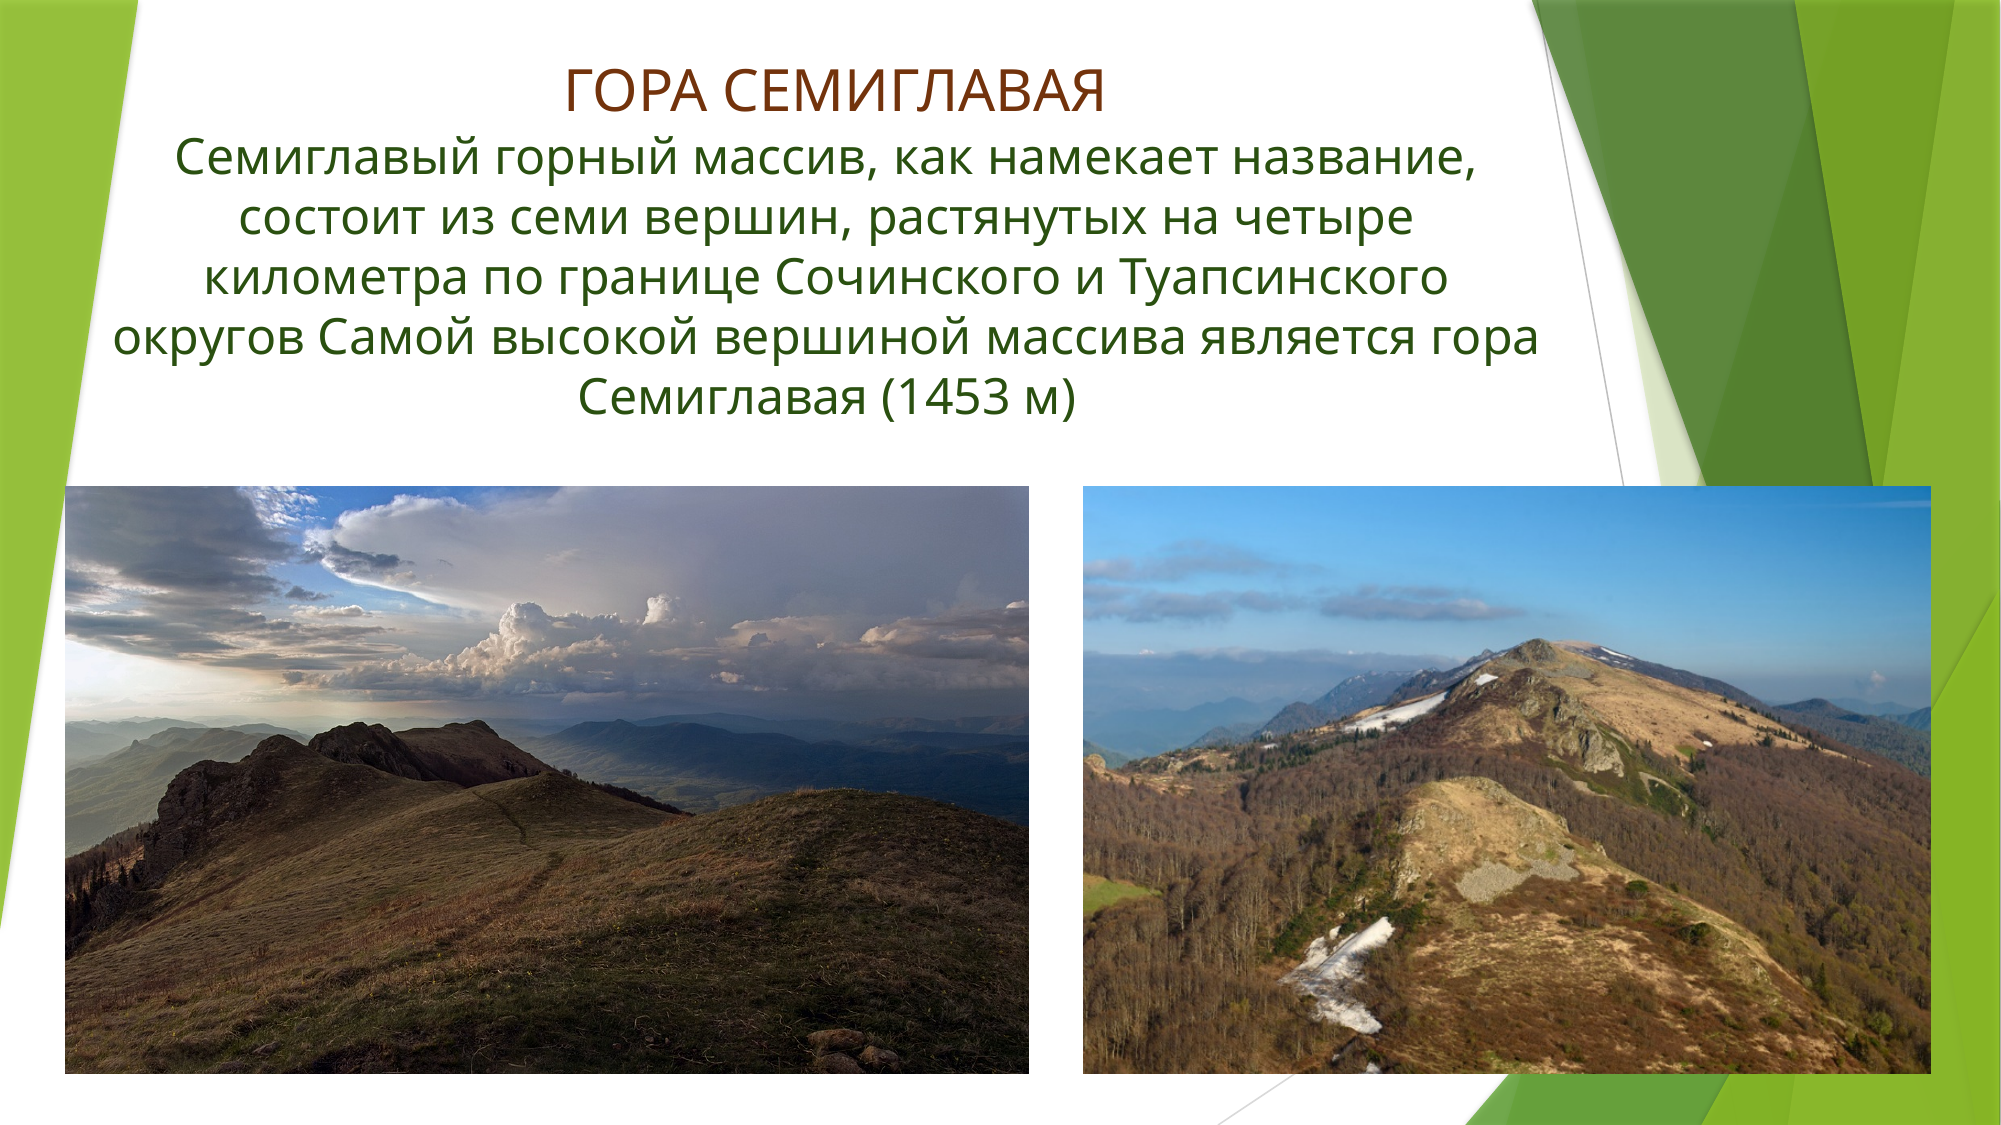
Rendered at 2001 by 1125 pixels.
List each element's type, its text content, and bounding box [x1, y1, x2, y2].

title ГОРА СЕМИГЛАВАЯ Семиглавый горный массив, как намекает название, состоит из семи вершин, растянутых на четыре километра по границе Сочинского и Туапсинского округов Самой высокой вершиной массива является гора Семиглавая (1453 м) [97, 48, 1557, 432]
picture [64, 486, 1030, 1074]
picture [1082, 486, 1931, 1074]
